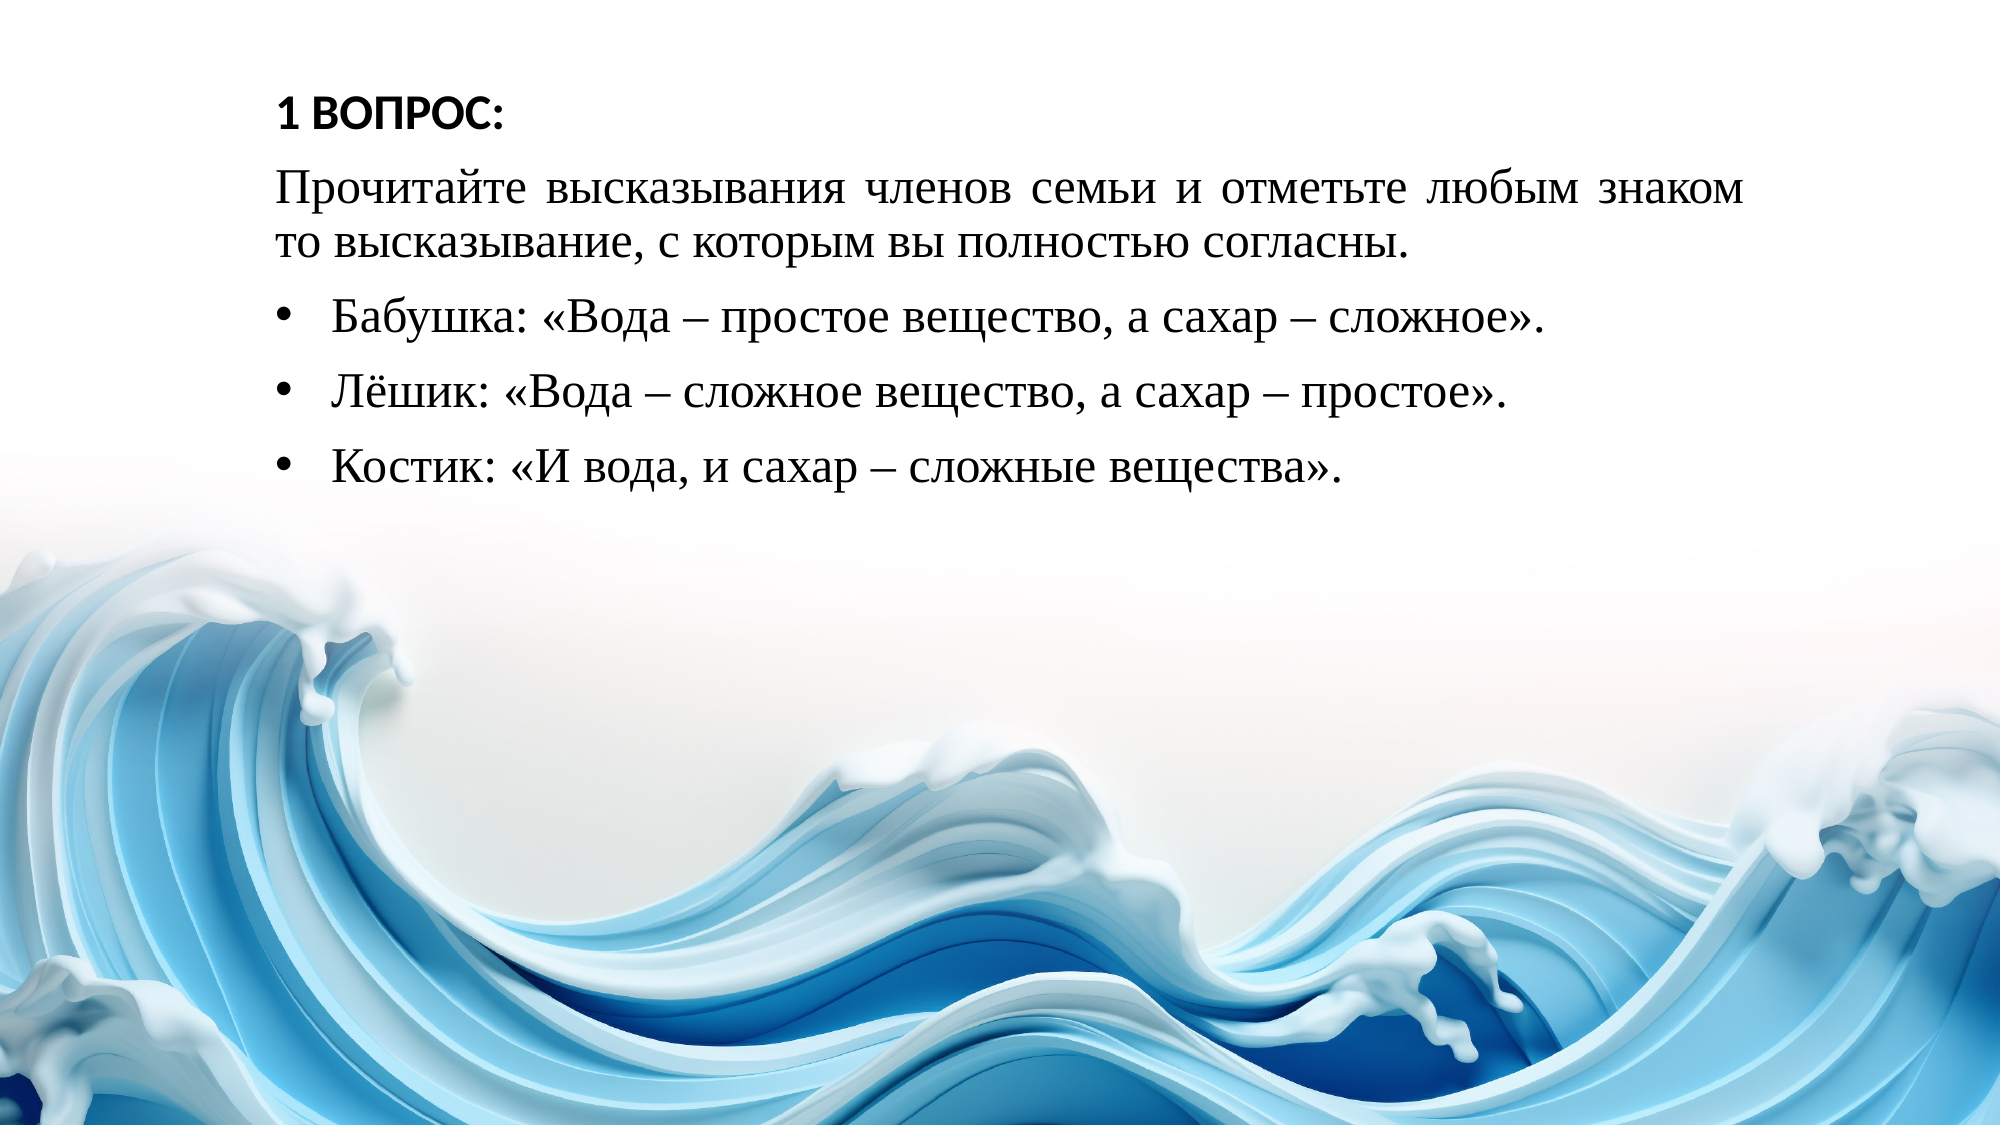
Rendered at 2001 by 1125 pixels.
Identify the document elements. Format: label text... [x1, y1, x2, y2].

picture [0, 341, 2000, 1125]
subtitle Накануне начала учебного года два брата Лёшик и Костик вспомнили, что не выполнили задание классного руководителя придумать и осуществить учебное исследование. Времени оставалось совсем немного, а в голову ничего не приходило. Хотели просить совета у мамы, но мама была на работе, помогала пограничникам проверять корабль, приплывший из-за границы. Корабль был такой большой, что раньше следующего дня мама домой точно не вернётся. Папа – в командировке, поэтому оставались только бабушка и дедушка. Бабушка посоветовала изобрести машину для автоматического сбора яблок и даже пообещала сделать все чертежи, ведь она работала инженером на заводе. Братьям эта идея не понравилась, потому что они не любили математику. Дедушка сказал, что, коль скоро, времени почти не осталось, нужно исследовать свойства какого-нибудь вещества, которое есть на кухне. Например, воду или сахар, ведь это самые простые вещества. И тут разгорелся спор. 1 ВОПРОС: Прочитайте высказывания членов семьи и отметьте любым знаком то высказывание, с которым вы полностью согласны. Бабушка: «Вода – простое вещество, а сахар – сложное». Лёшик: «Вода – сложное вещество, а сахар – простое». Костик: «И вода, и сахар – сложные вещества». [260, 0, 1760, 341]
